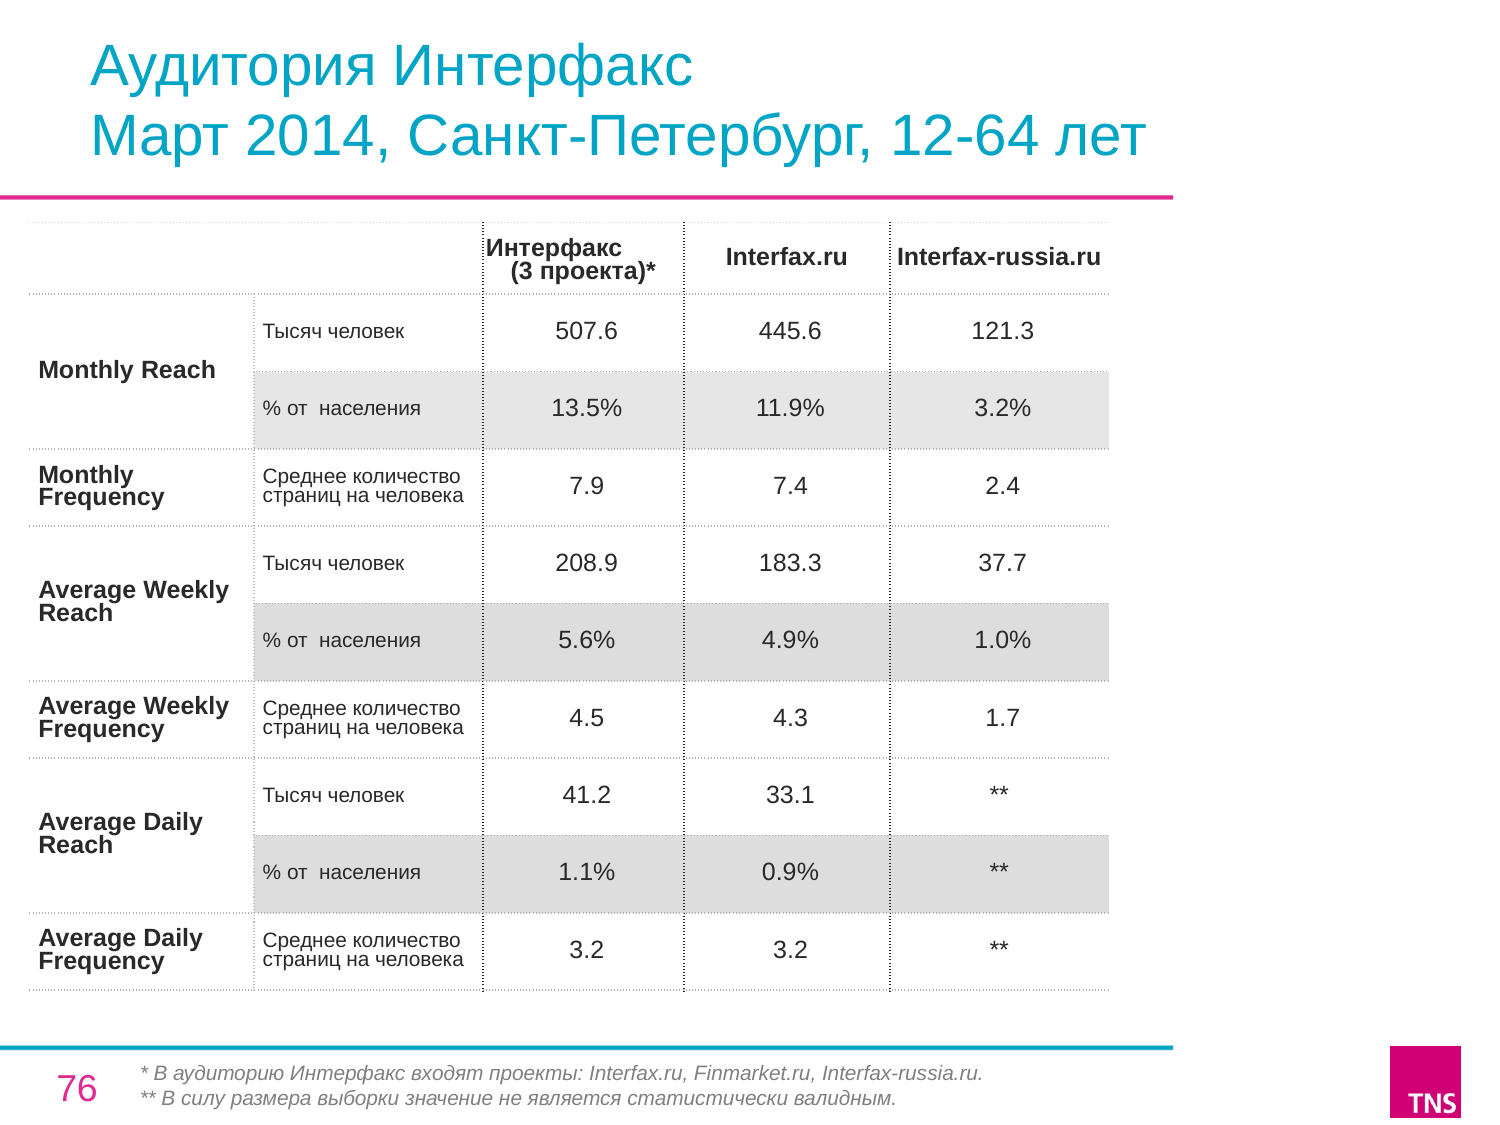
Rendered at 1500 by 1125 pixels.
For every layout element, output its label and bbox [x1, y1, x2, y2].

slide_number [40, 1055, 392, 1125]
title [74, 8, 1476, 187]
table_cell [29, 294, 1109, 990]
text_box [124, 1052, 1463, 1117]
table_header [29, 223, 1109, 294]
picture [0, 0, 1500, 1125]
